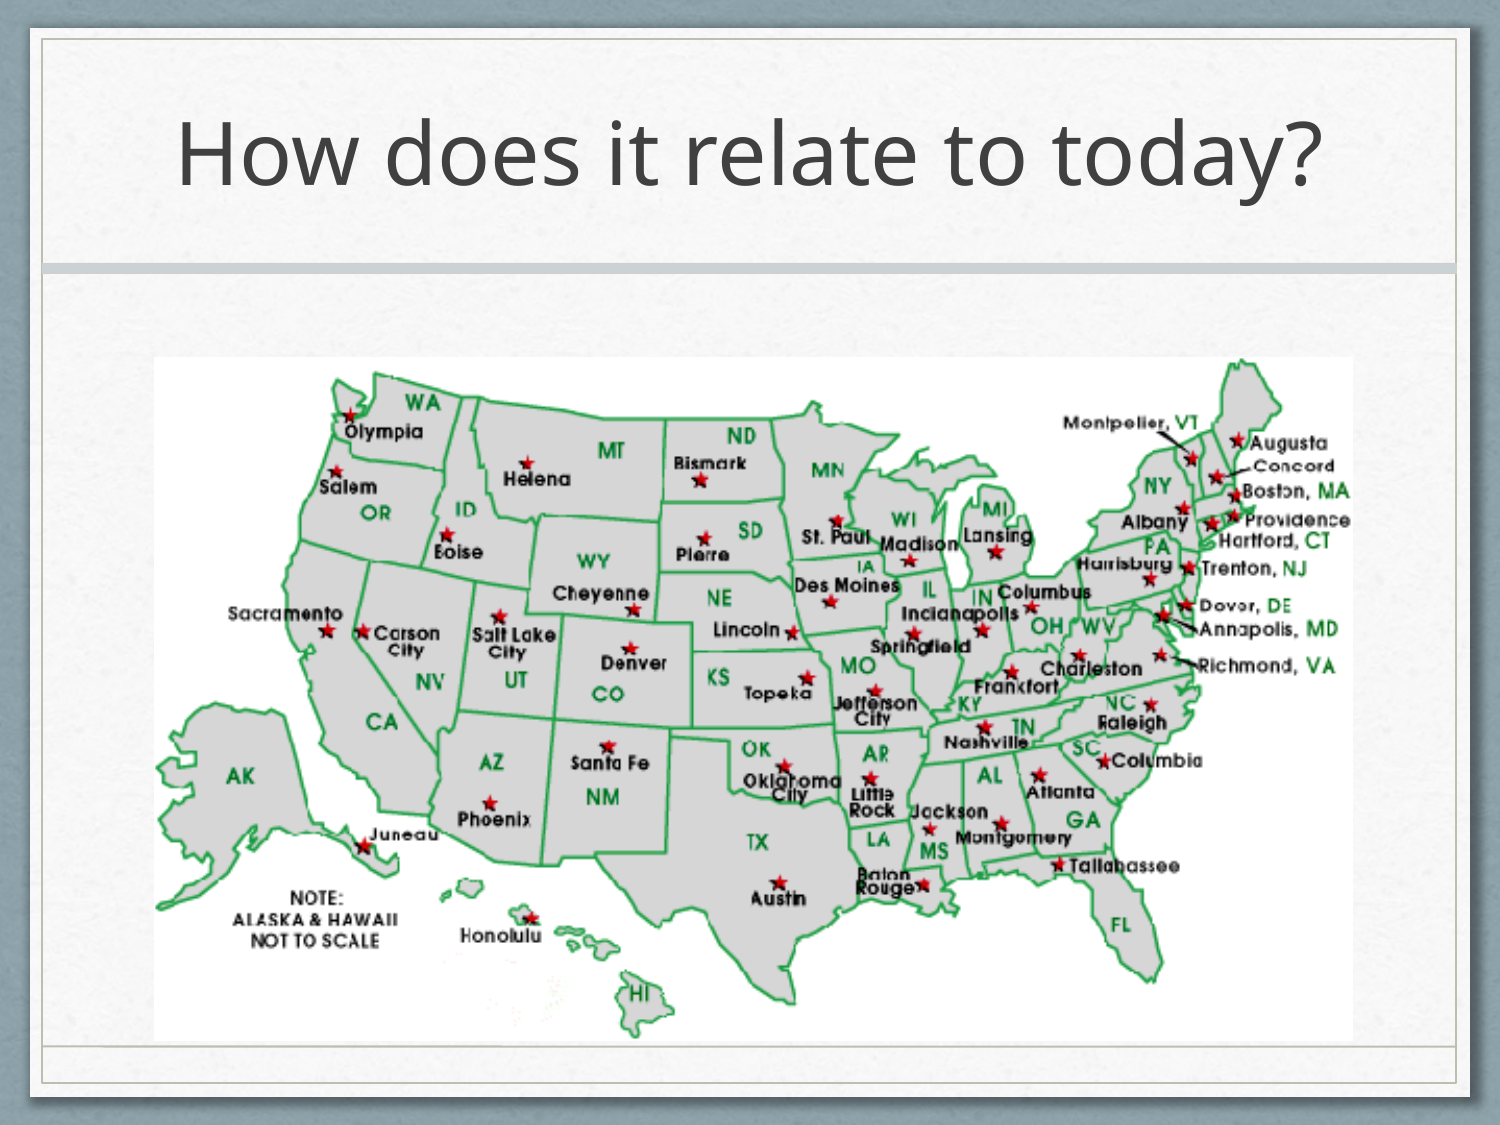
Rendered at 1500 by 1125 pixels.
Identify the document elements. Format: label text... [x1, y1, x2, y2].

picture [30, 28, 1470, 1097]
title How does it relate to today? [147, 40, 1353, 260]
